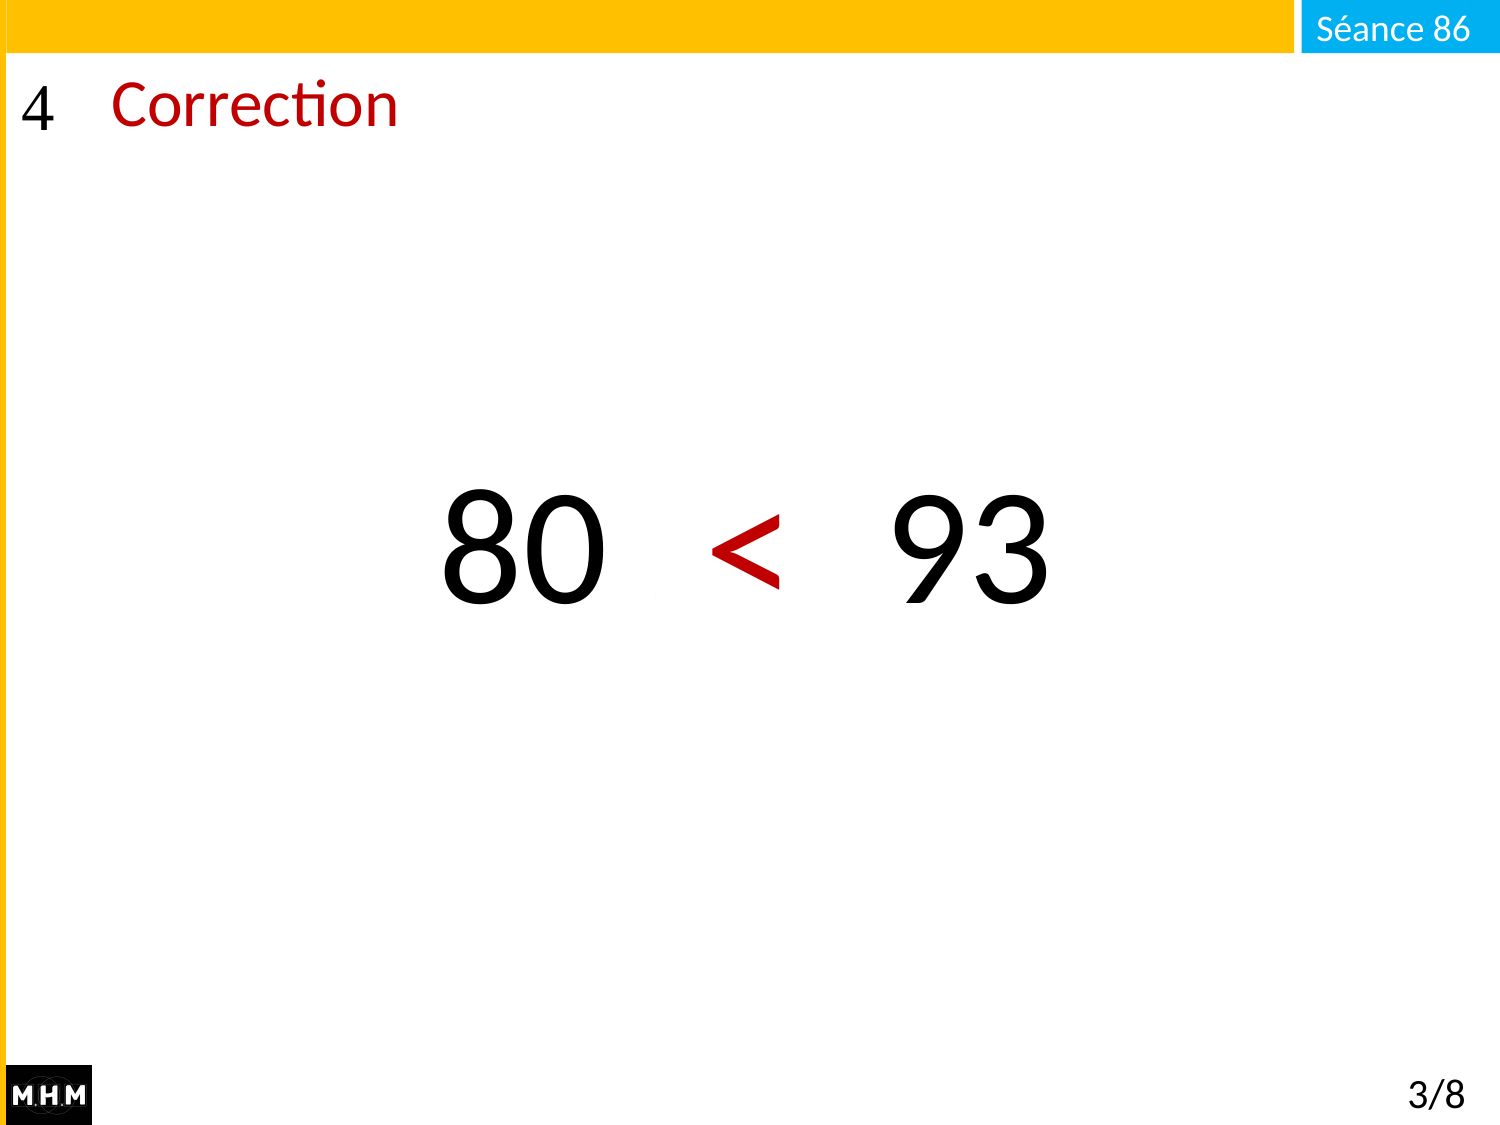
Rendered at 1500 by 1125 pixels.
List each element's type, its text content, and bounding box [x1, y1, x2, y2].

picture [6, 1065, 92, 1125]
list 3/8 [1373, 1064, 1500, 1125]
title Correction [96, 60, 1391, 149]
text_box 80 . . . 93 [844, 429, 1101, 645]
text_box < [655, 419, 844, 655]
text_box 80 . . . 93 [424, 429, 655, 645]
